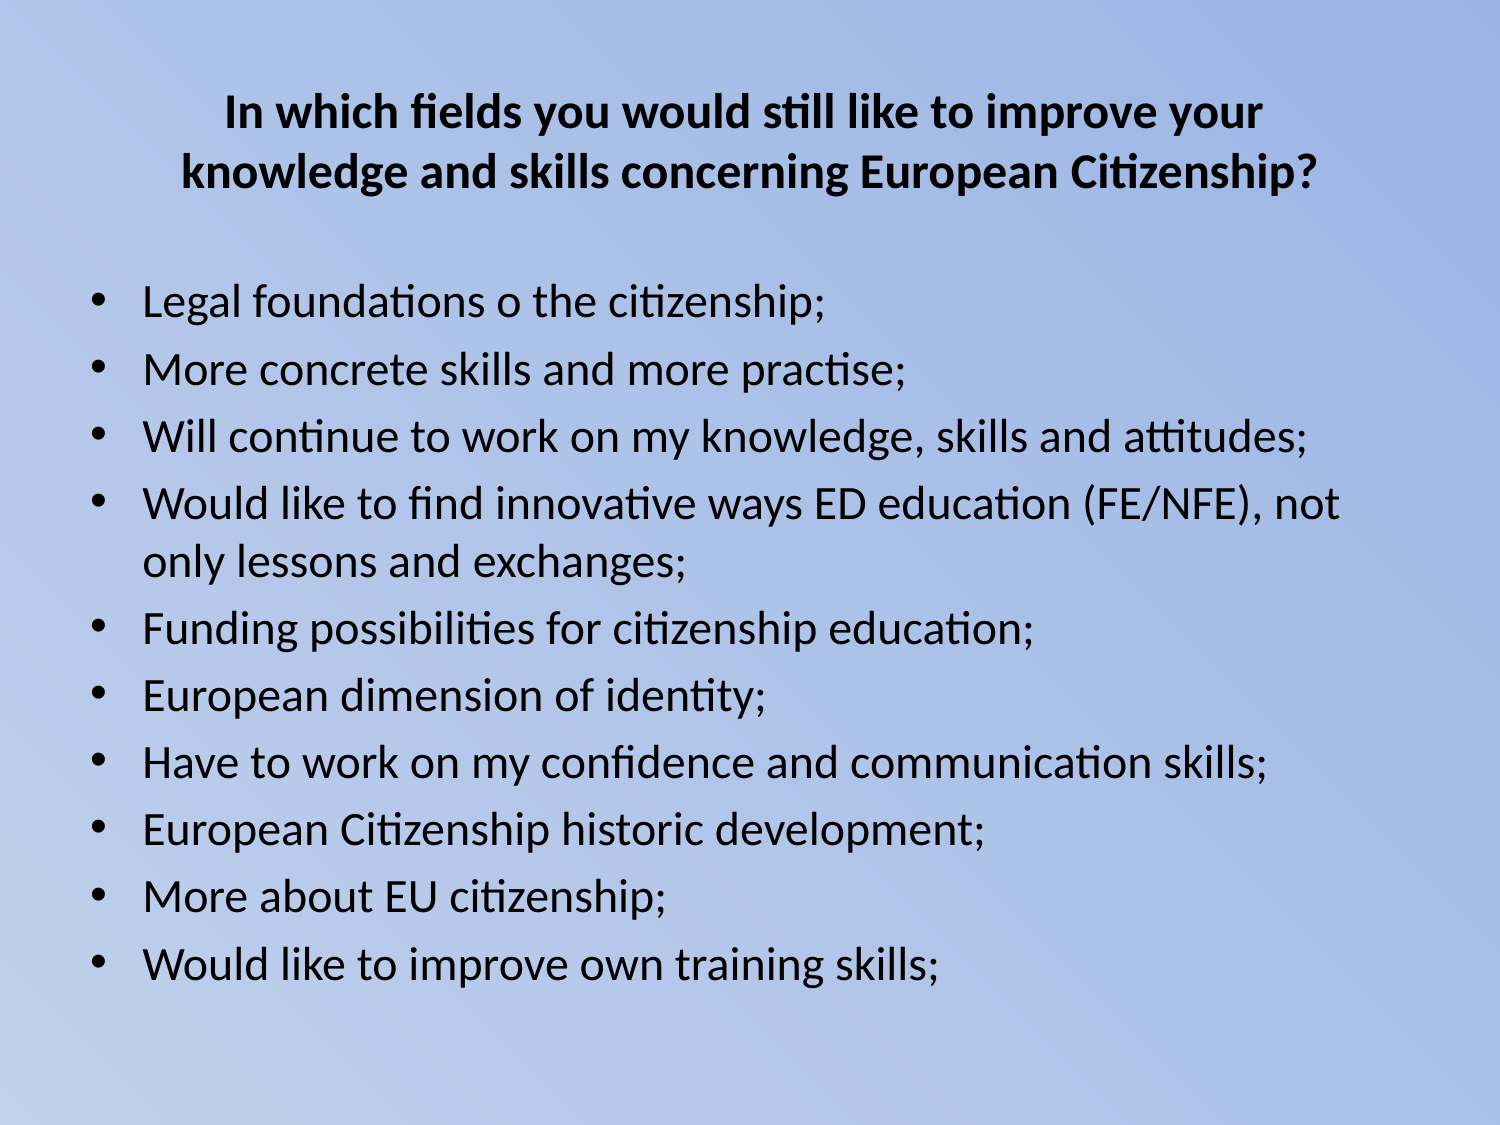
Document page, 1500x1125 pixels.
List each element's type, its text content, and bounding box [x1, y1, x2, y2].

title In which fields you would still like to improve your knowledge and skills concerning European Citizenship? [75, 45, 1425, 233]
list Legal foundations o the citizenship; More concrete skills and more practise; Will continue to work on my knowledge, skills and attitudes; Would like to find innovative ways ED education (FE/NFE), not only lessons and exchanges; Funding possibilities for citizenship education; European dimension of identity; Have to work on my confidence and communication skills; European Citizenship historic development; More about EU citizenship; Would like to improve own training skills; [75, 262, 1425, 1005]
